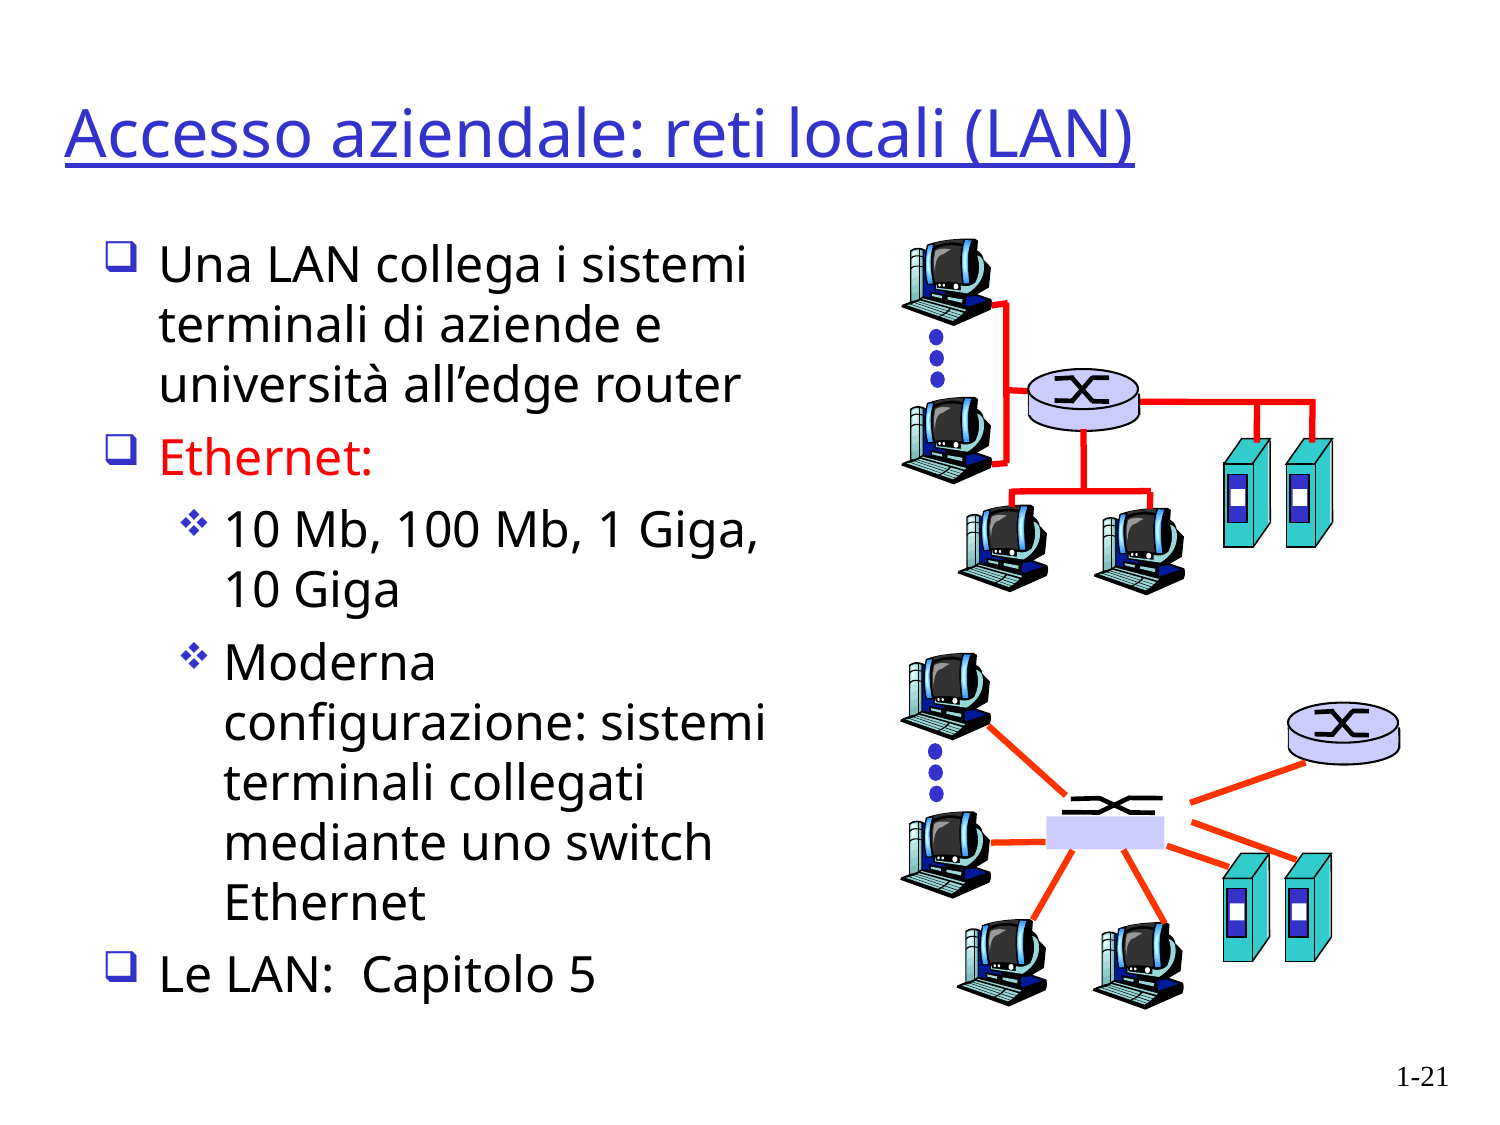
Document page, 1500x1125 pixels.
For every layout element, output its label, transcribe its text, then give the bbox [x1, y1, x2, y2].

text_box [1287, 702, 1400, 765]
slide_number 1-21 [1362, 1049, 1465, 1125]
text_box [1284, 853, 1332, 962]
list Una LAN collega i sistemi terminali di aziende e università all’edge router Ethernet: 10 Mb, 100 Mb, 1 Giga, 10 Giga Moderna configurazione: sistemi terminali collegati mediante uno switch Ethernet Le LAN: Capitolo 5 [87, 224, 813, 1051]
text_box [1046, 797, 1165, 850]
picture [899, 810, 993, 899]
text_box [900, 237, 1333, 596]
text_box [1222, 853, 1270, 962]
title Accesso aziendale: reti locali (LAN) [49, 37, 1426, 226]
picture [899, 651, 993, 741]
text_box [927, 742, 944, 803]
picture [956, 917, 1049, 1007]
picture [1092, 921, 1186, 1010]
